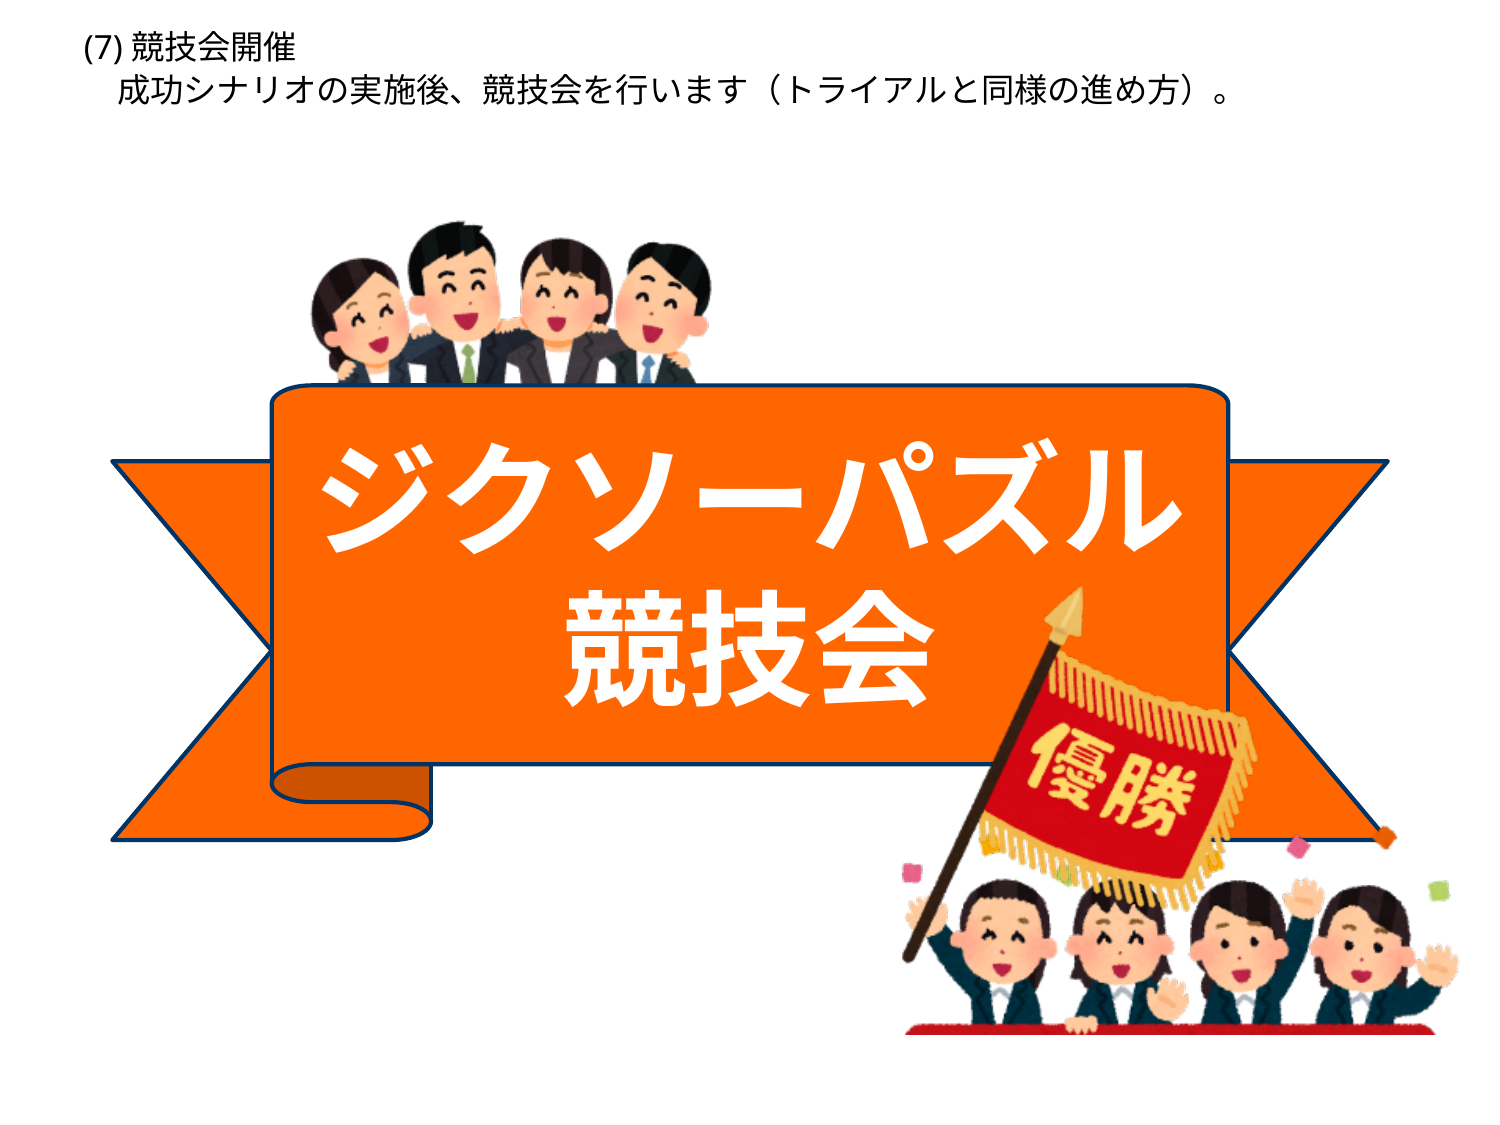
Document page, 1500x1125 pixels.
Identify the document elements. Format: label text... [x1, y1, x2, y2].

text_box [0, 385, 1500, 841]
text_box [879, 579, 1467, 1036]
text_box (7)競技会開催 成功シナリオの実施後、競技会を行います（トライアルと同様の進め方）。 [69, 18, 1489, 117]
picture [306, 201, 718, 385]
